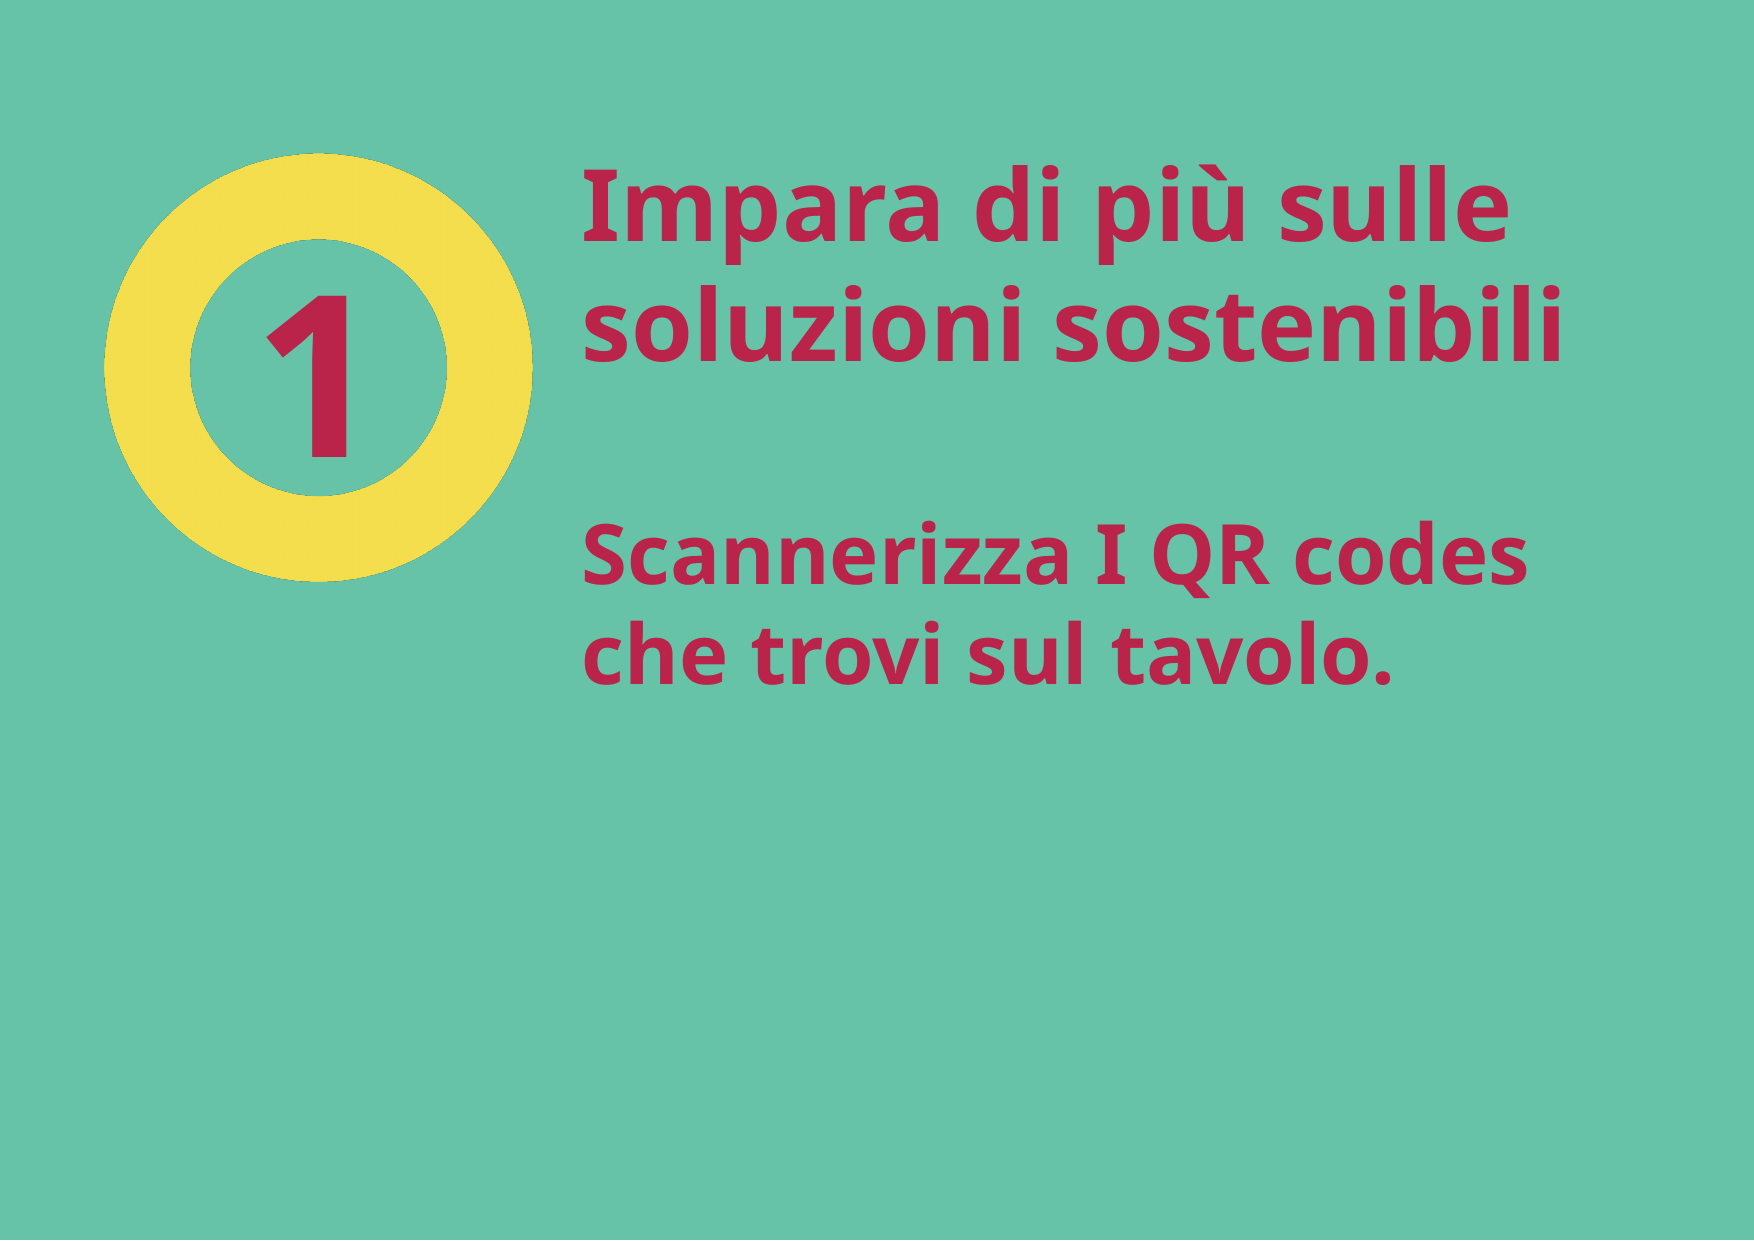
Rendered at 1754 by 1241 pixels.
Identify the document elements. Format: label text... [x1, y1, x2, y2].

text_box Impara di più sulle soluzioni sostenibili Scannerizza I QR codes che trovi sul tavolo. [567, 134, 1667, 809]
picture [104, 153, 533, 582]
